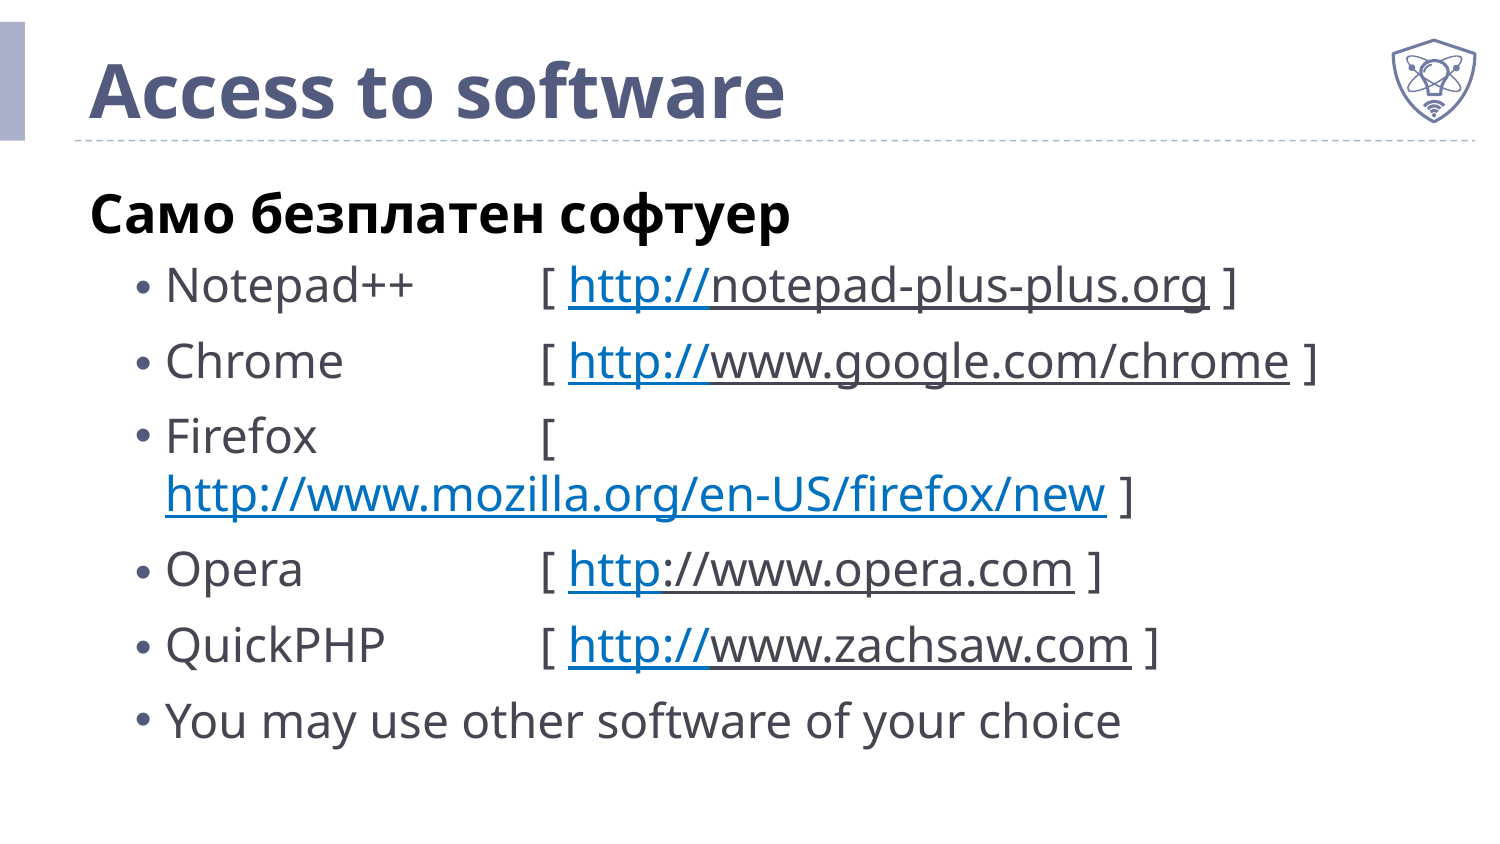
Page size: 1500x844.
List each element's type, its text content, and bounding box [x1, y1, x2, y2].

list Само безплатен софтуер Notepad++ [ http://notepad-plus-plus.org ] Chrome [ http://www.google.com/chrome ] Firefox [ http://www.mozilla.org/en-US/firefox/new ] Opera [ http://www.opera.com ] QuickPHP [ http://www.zachsaw.com ] You may use other software of your choice [75, 171, 1475, 835]
title Access to software [75, 18, 1475, 141]
